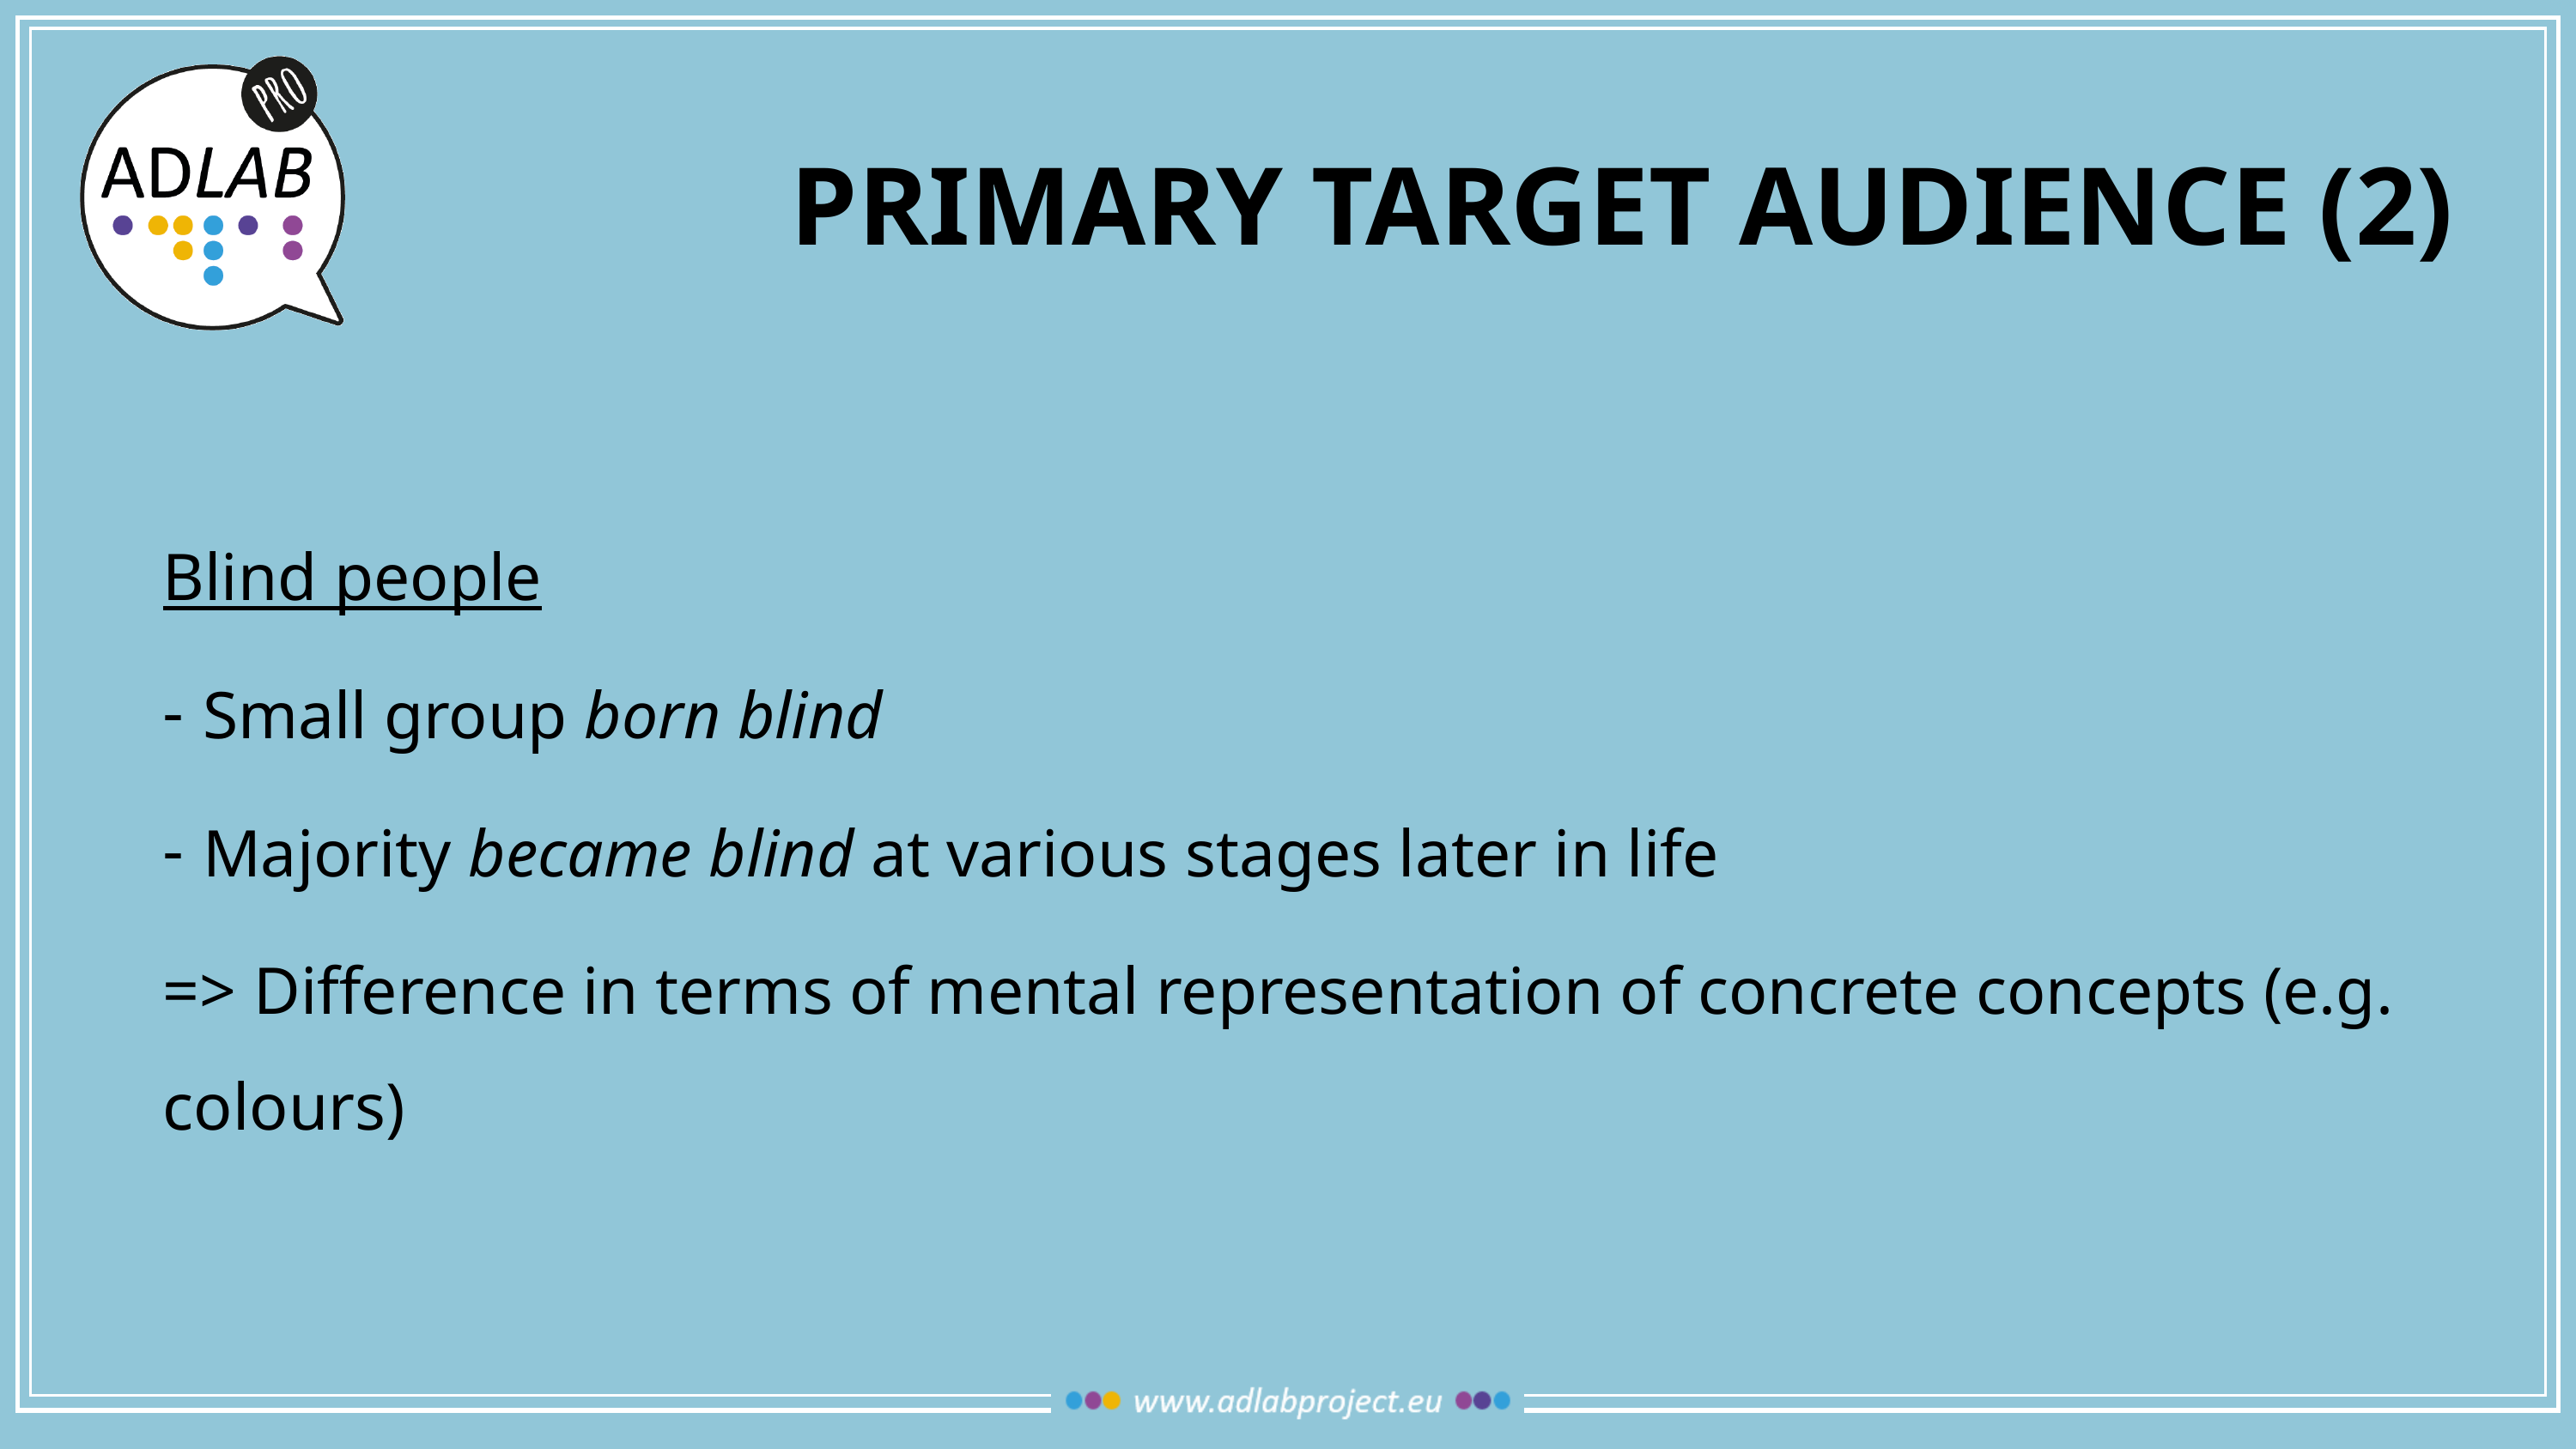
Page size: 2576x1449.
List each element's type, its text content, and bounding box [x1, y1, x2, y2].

title PRIMARY TARGET AUDIENCE (2) [384, 70, 2467, 351]
picture [1051, 1378, 1524, 1429]
list Blind people Small group born blind Majority became blind at various stages later in life => Difference in terms of mental representation of concrete concepts (e.g. colours) [150, 491, 2467, 1147]
picture [72, 49, 353, 330]
